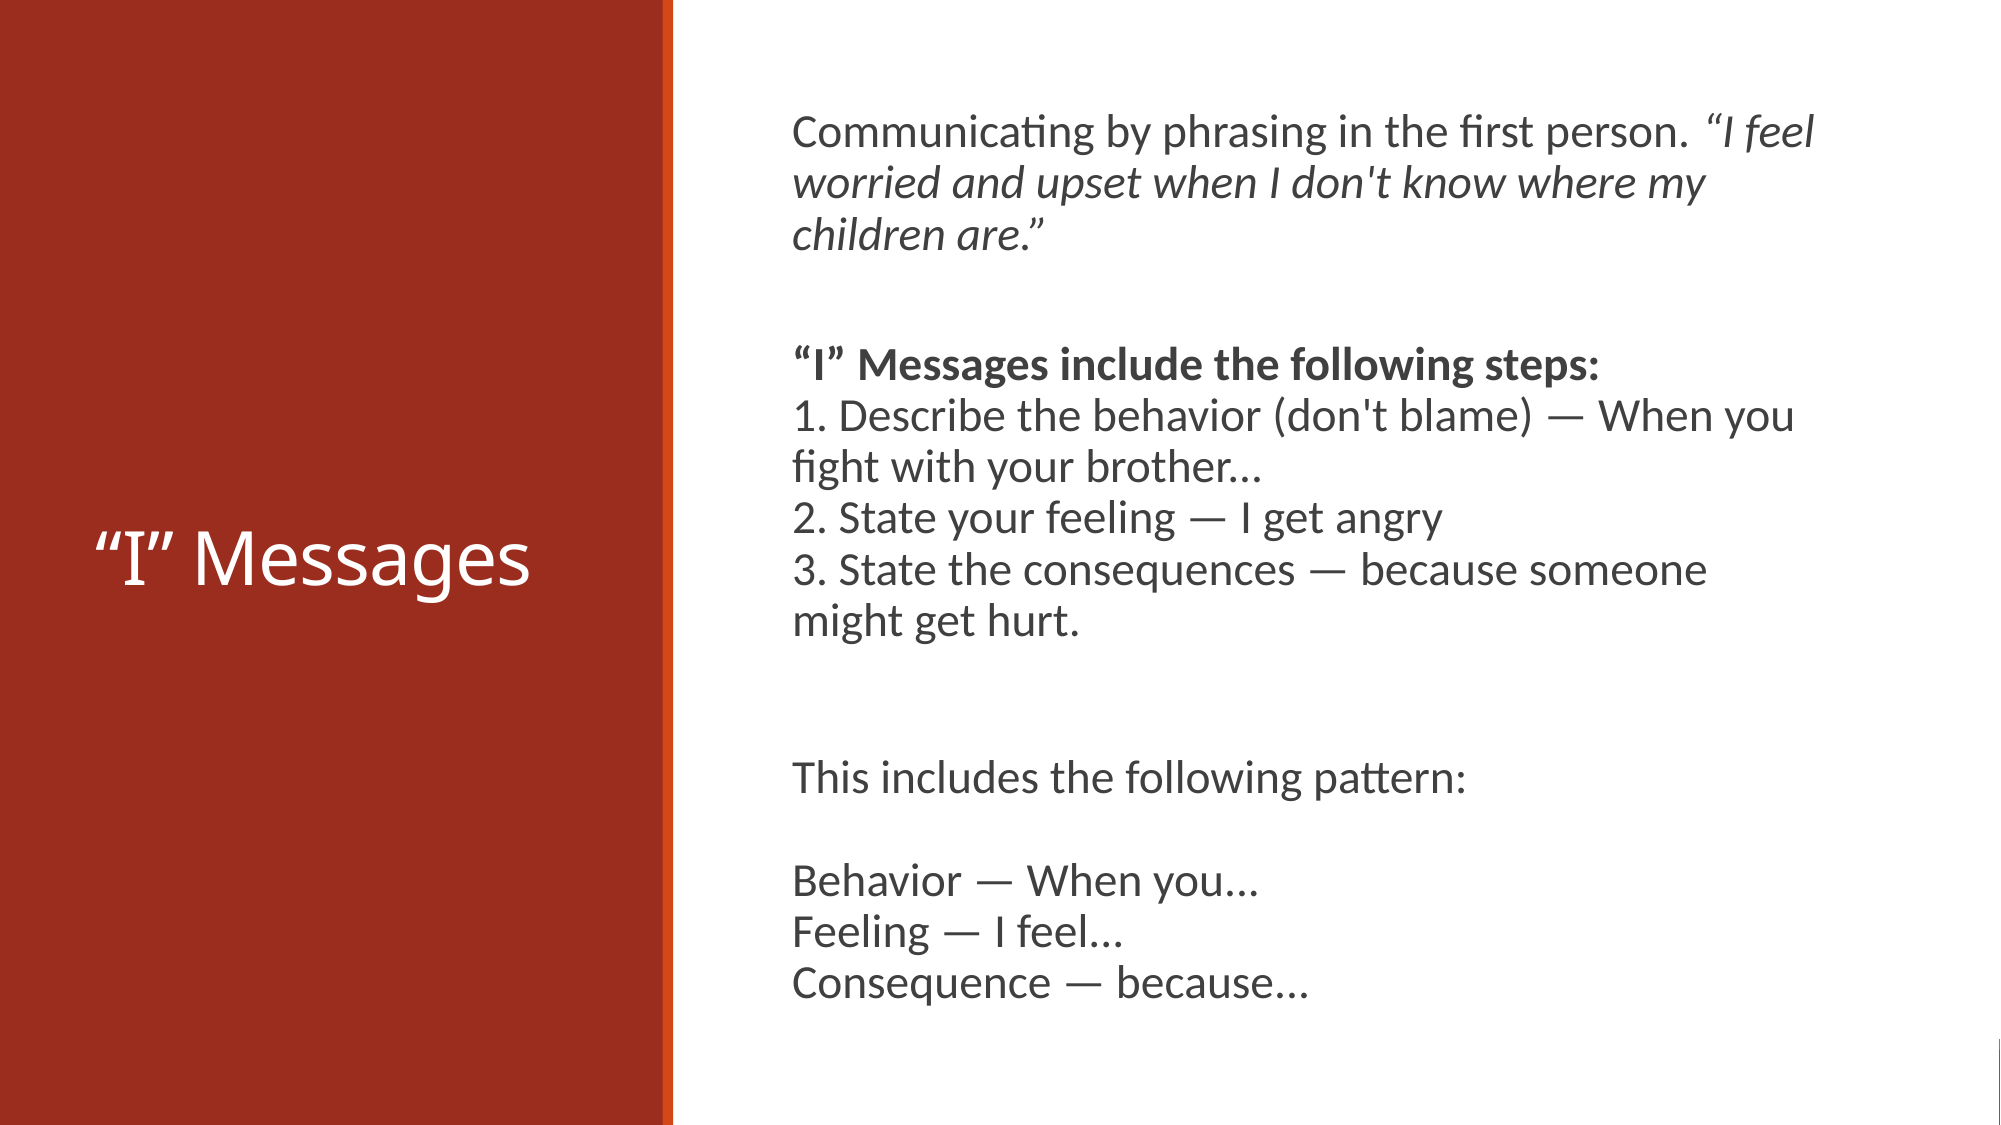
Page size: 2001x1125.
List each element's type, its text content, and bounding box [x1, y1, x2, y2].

list Communicating by phrasing in the first person. “I feel worried and upset when I don't know where my children are.” “I” Messages include the following steps: 1. Describe the behavior (don't blame) — When you fight with your brother... 2. State your feeling — I get angry 3. State the consequences — because someone might get hurt. This includes the following pattern: Behavior — When you... Feeling — I feel... Consequence — because... [777, 99, 1830, 1026]
text_box [674, 0, 2000, 1125]
text_box [661, 0, 674, 1125]
text_box [0, 0, 661, 1125]
title “I” Messages [80, 99, 587, 1026]
